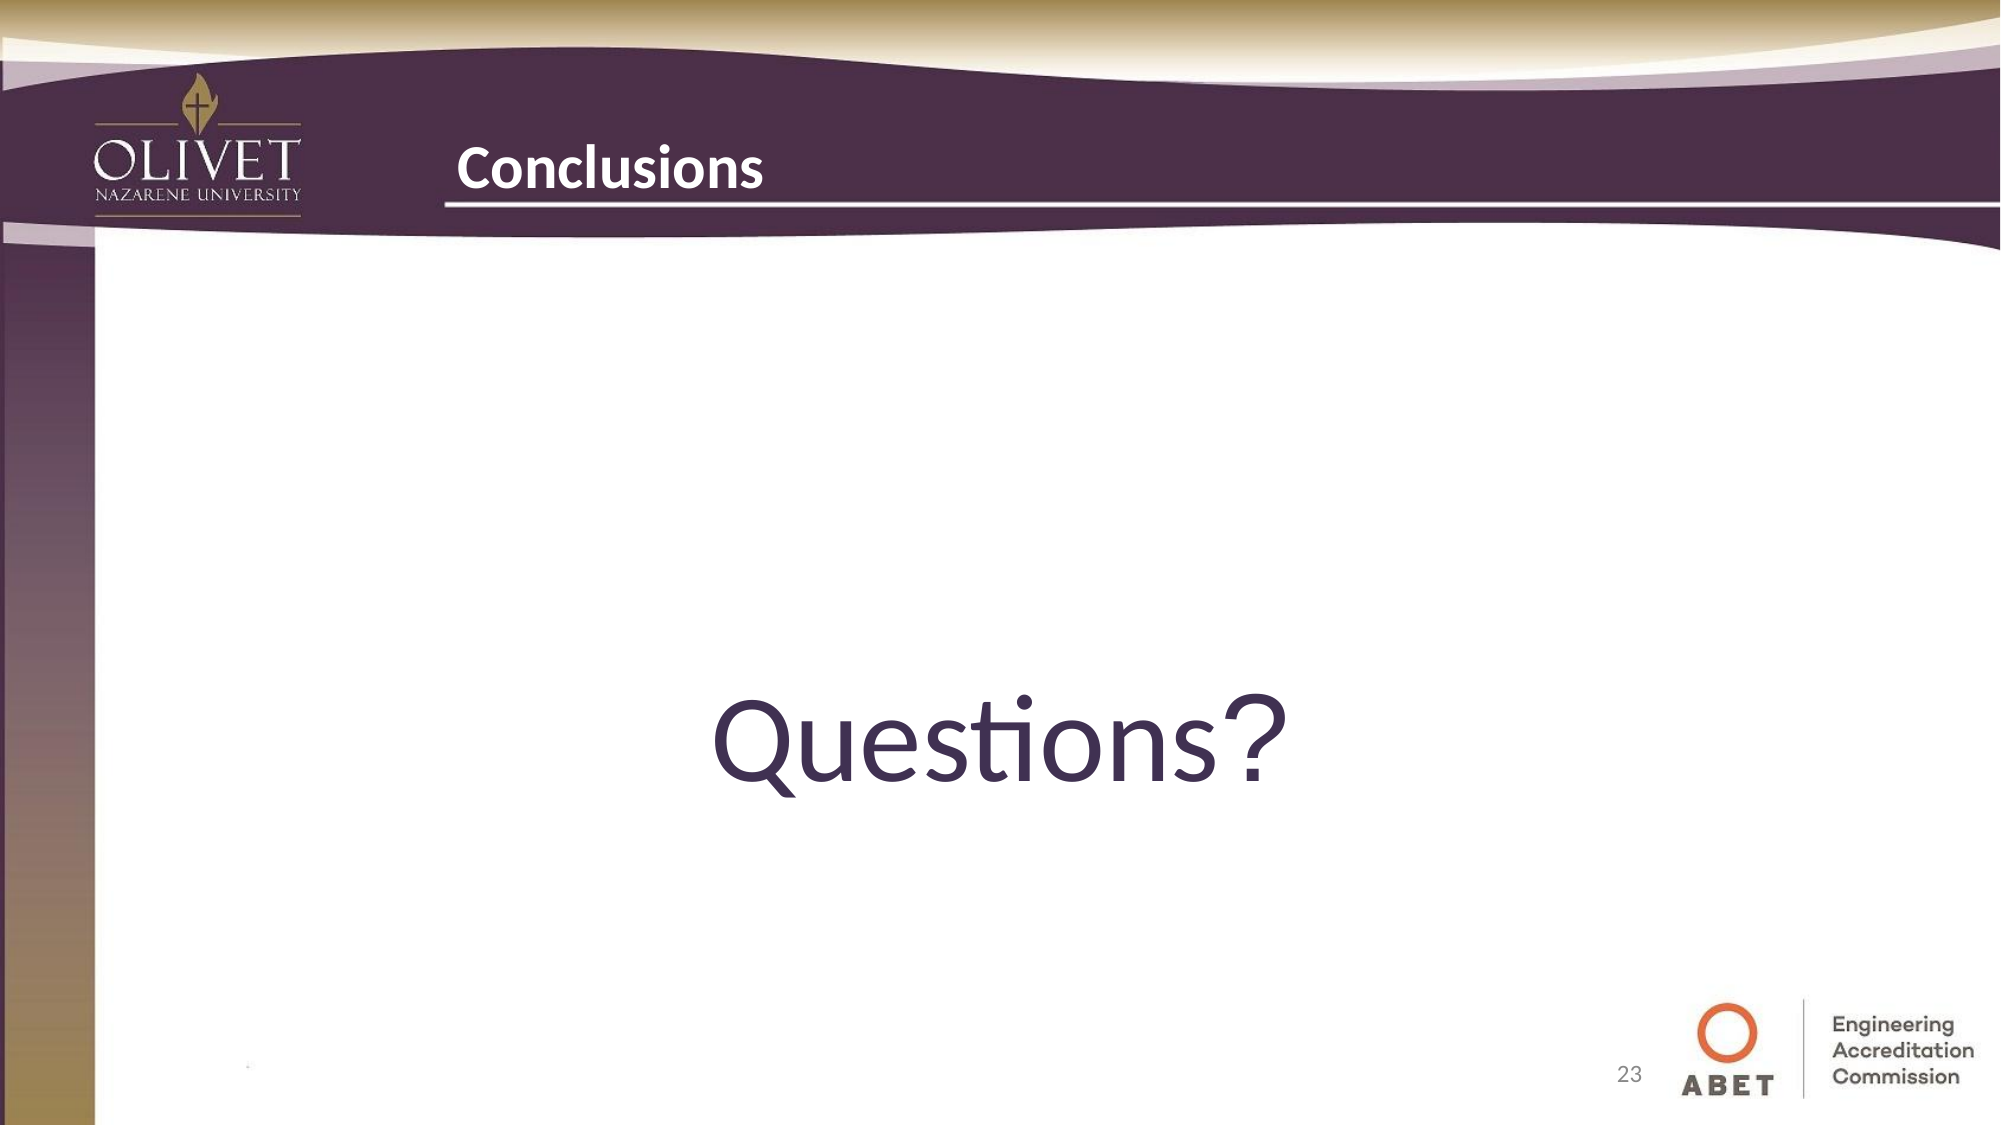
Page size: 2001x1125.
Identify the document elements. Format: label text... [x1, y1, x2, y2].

text_box Questions? [137, 299, 1863, 1014]
picture [0, 0, 2001, 1125]
text_box Conclusions [442, 59, 1863, 278]
text_box 23 [1412, 1042, 1658, 1103]
